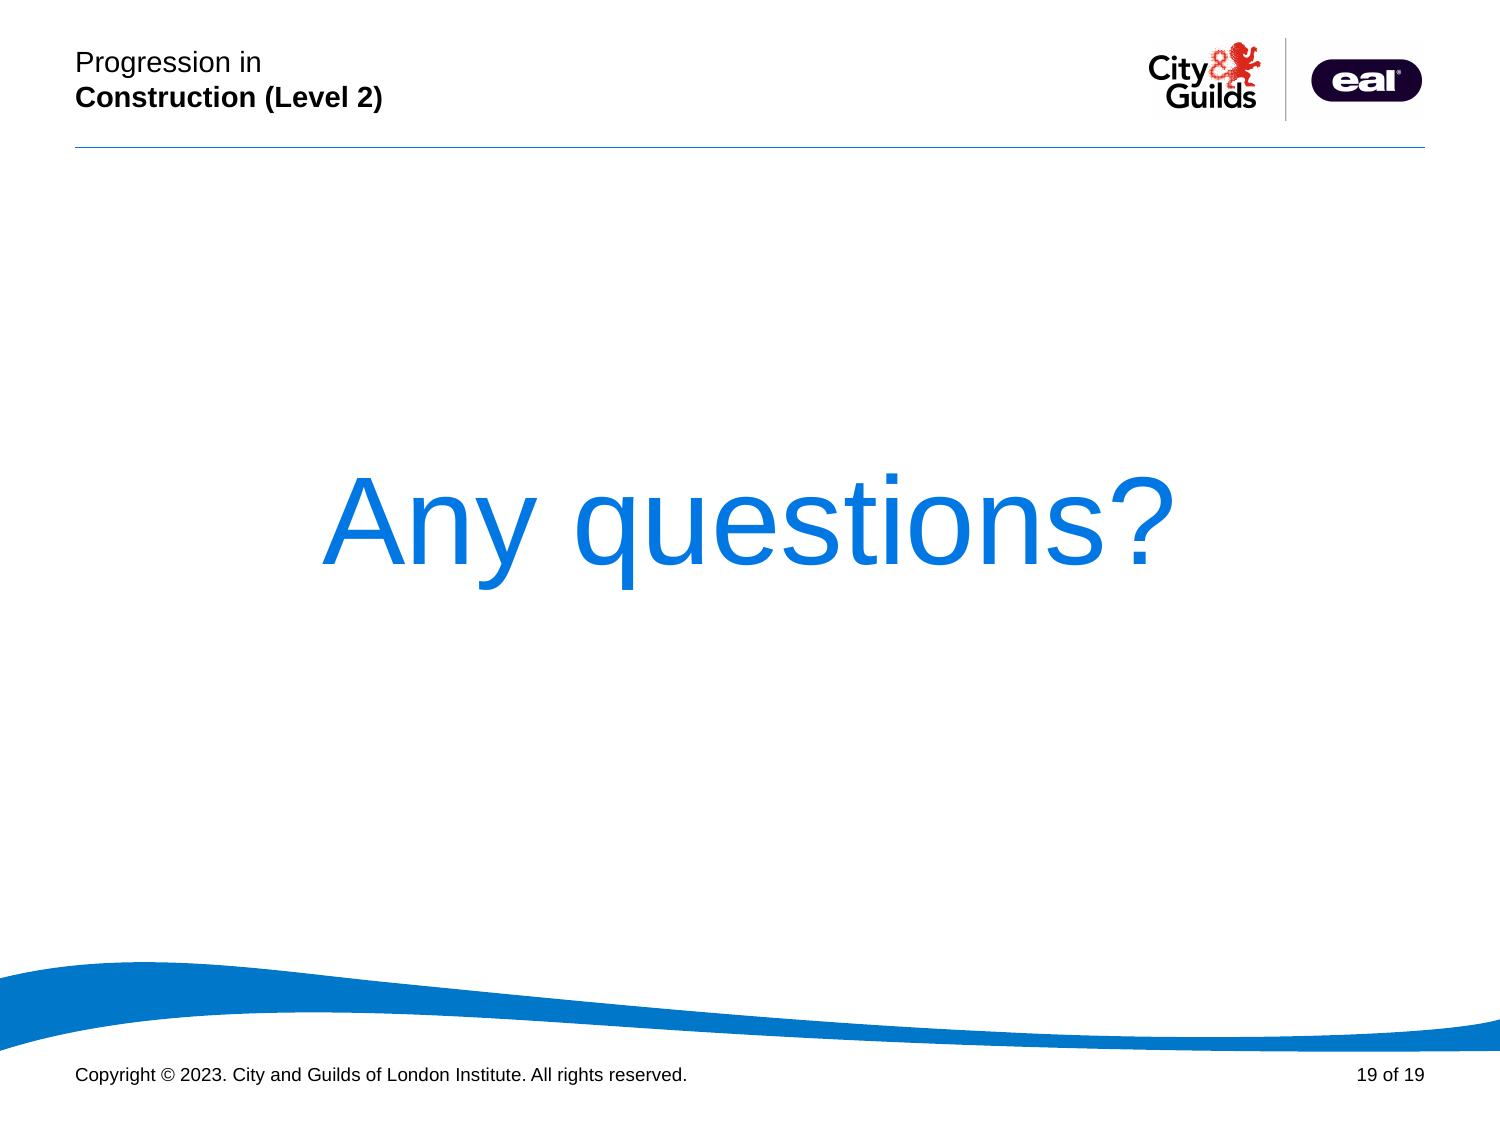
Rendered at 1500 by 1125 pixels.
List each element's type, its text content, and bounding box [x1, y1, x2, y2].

list Any questions? [74, 247, 1426, 946]
picture [1149, 38, 1422, 121]
